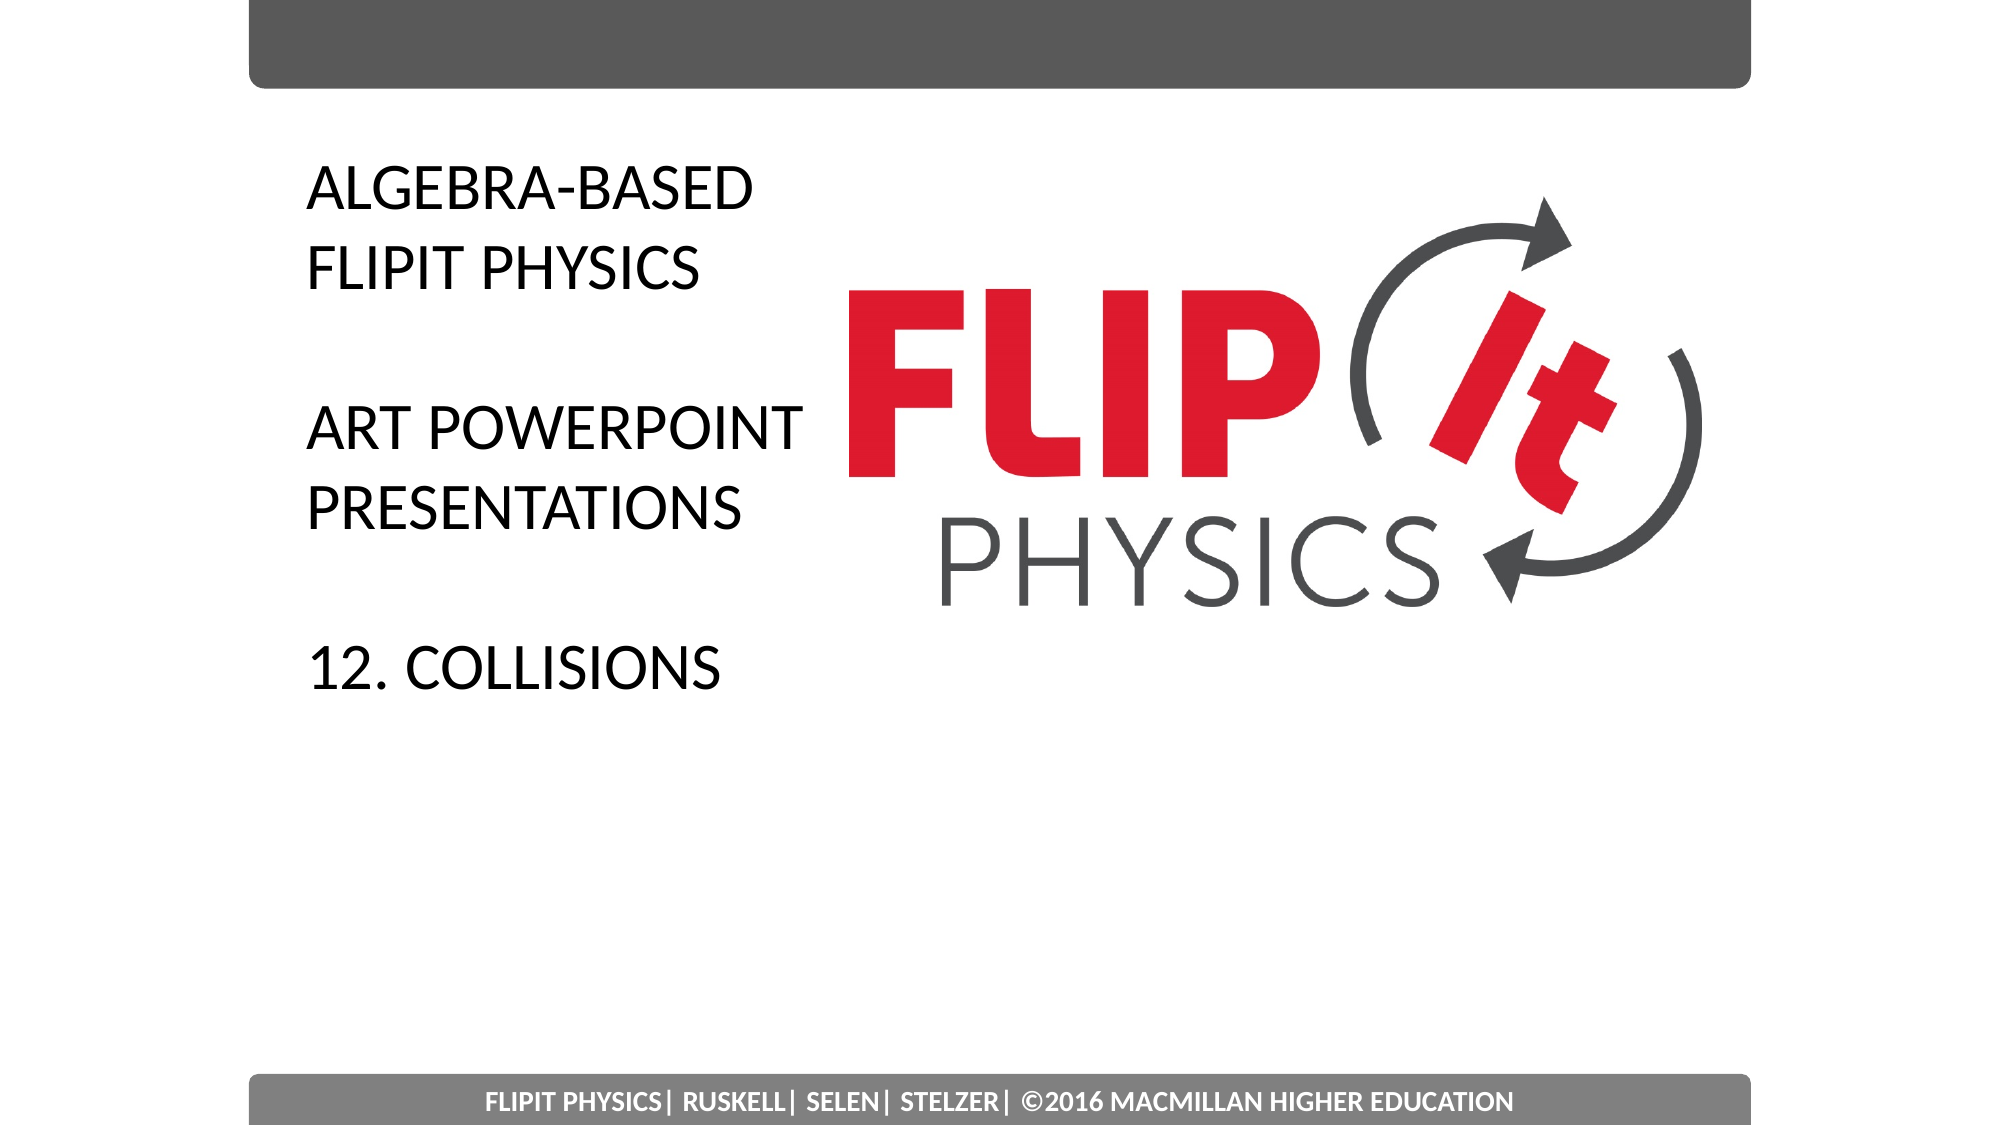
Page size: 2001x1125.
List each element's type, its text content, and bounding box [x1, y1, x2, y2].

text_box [249, 1074, 1750, 1125]
text_box [248, 0, 1752, 89]
picture [849, 196, 1702, 607]
text_box ALGEBRA-BASED FLIPIT PHYSICS ART POWERPOINT PRESENTATIONS 12. COLLISIONS [291, 135, 850, 710]
